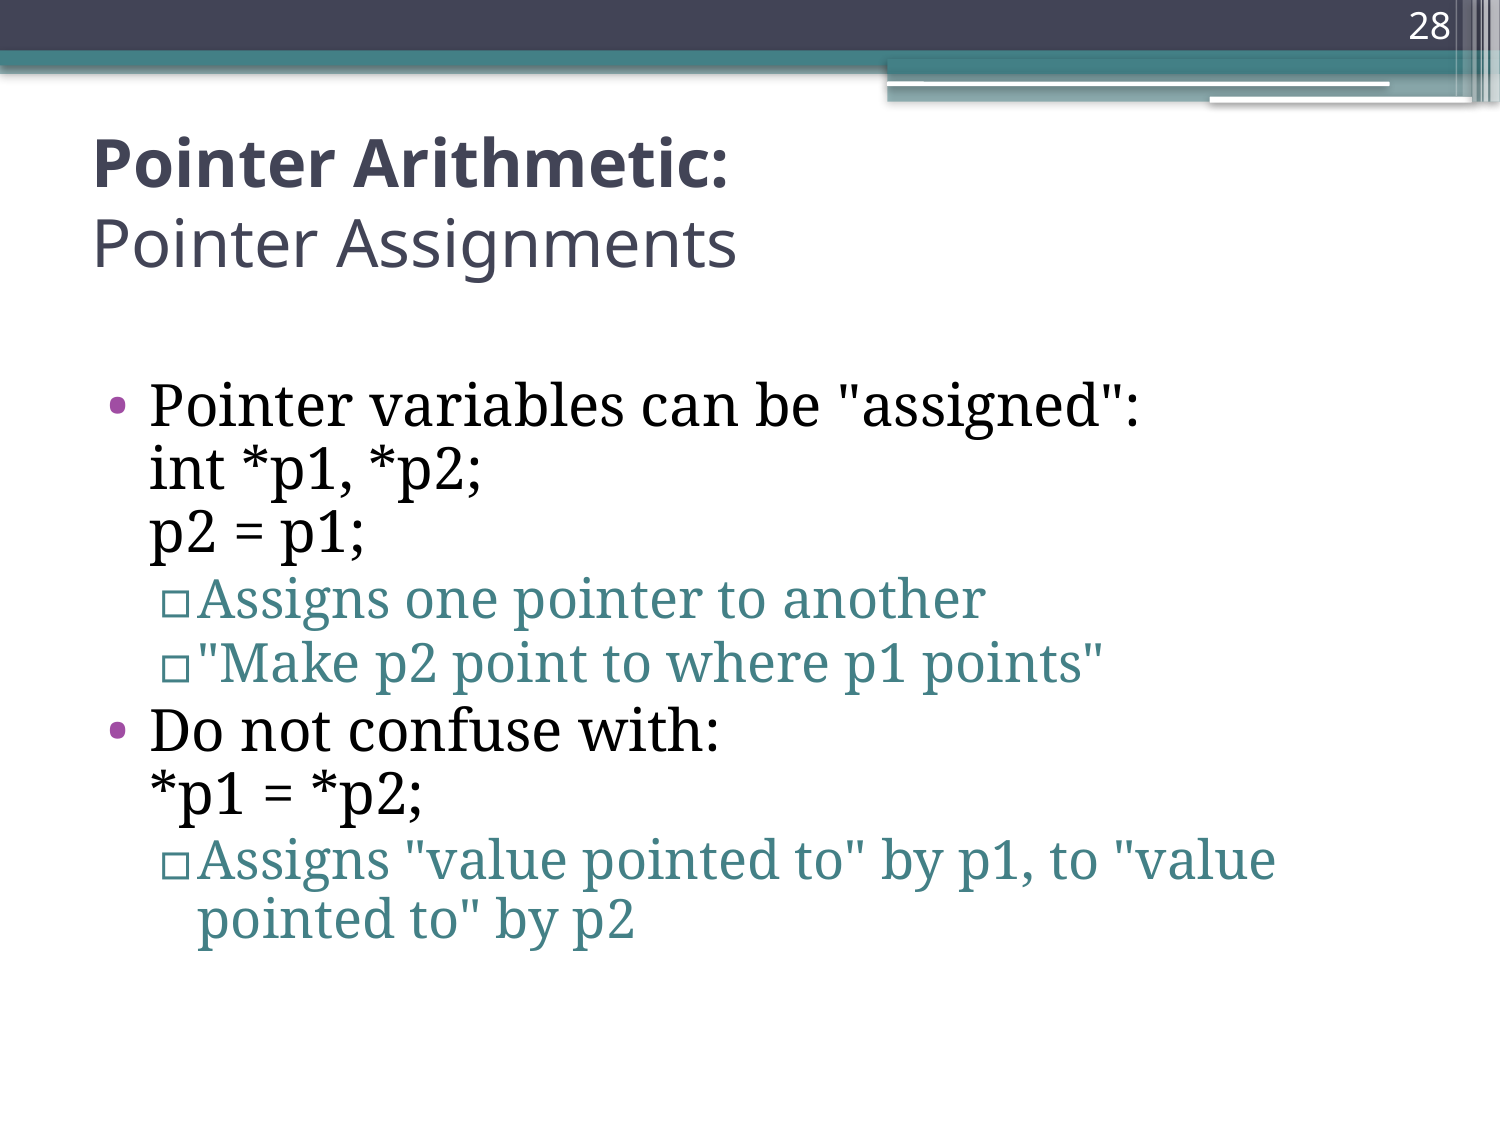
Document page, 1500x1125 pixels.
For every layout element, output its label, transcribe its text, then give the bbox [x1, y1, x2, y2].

title Pointer Arithmetic: Pointer Assignments [76, 113, 1427, 289]
list Pointer variables can be "assigned": int *p1, *p2; p2 = p1; Assigns one pointer to another "Make p2 point to where p1 points" Do not confuse with: *p1 = *p2; Assigns "value pointed to" by p1, to "value pointed to" by p2 [75, 368, 1425, 1079]
slide_number 28 [1341, 0, 1466, 61]
